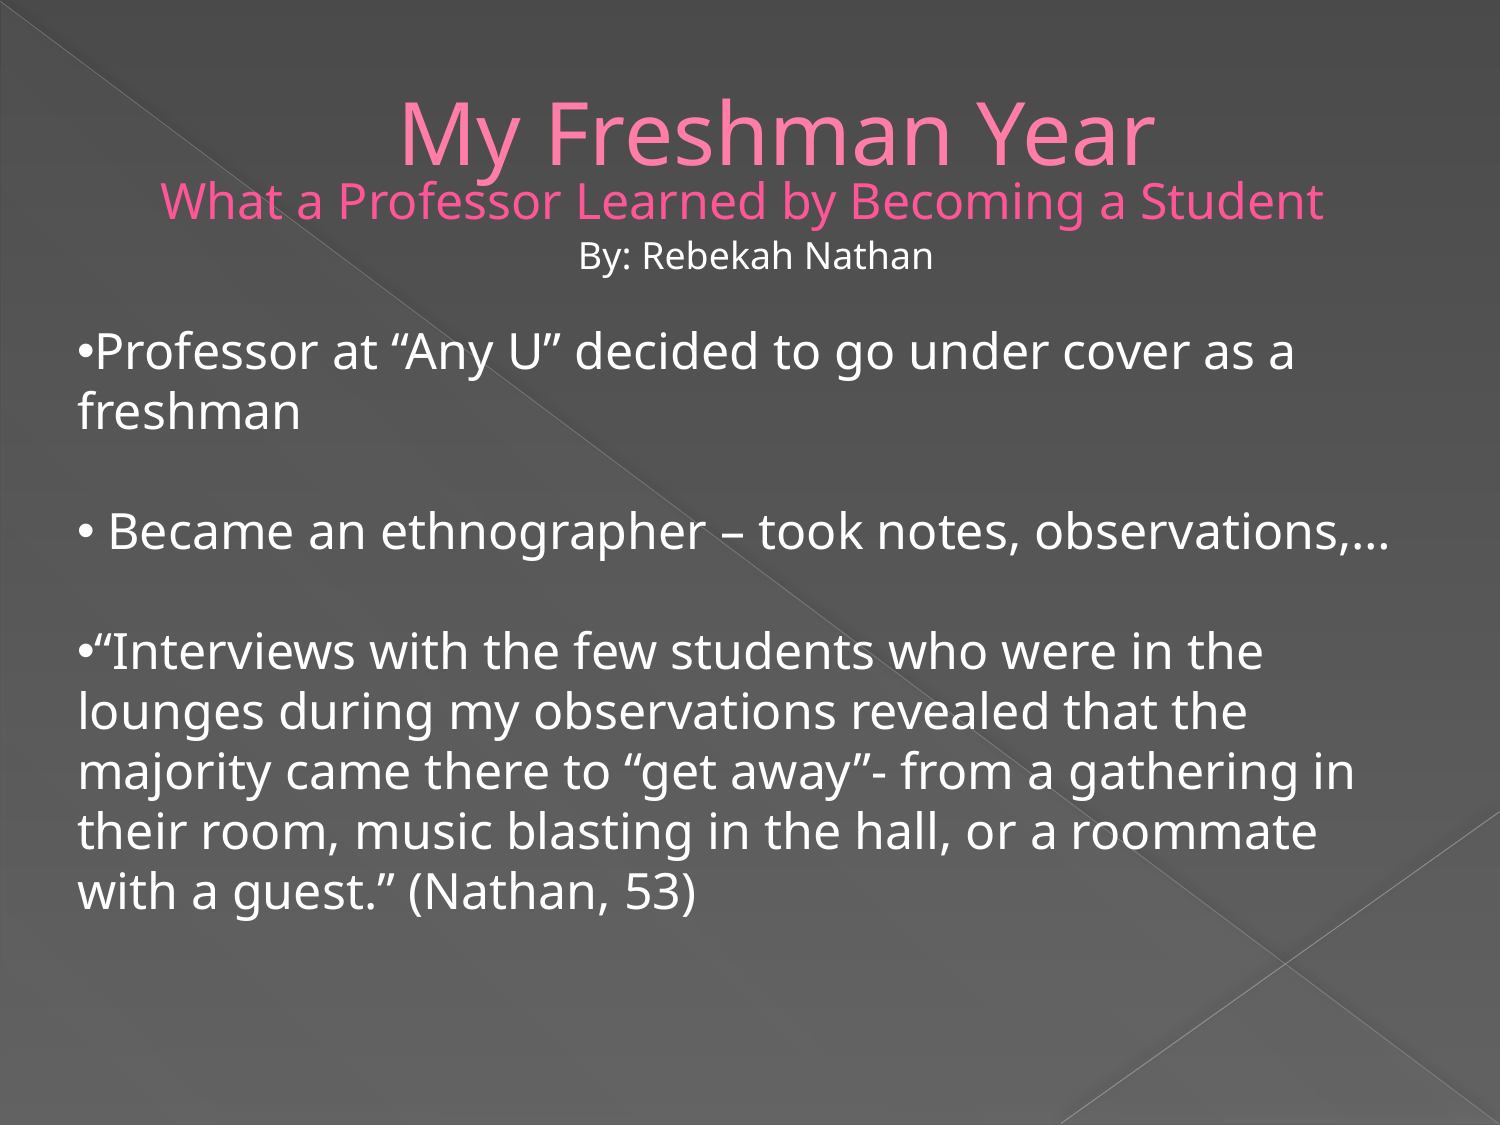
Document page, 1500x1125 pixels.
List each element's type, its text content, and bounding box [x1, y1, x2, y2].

title My Freshman Year [62, 37, 1413, 162]
text_box By: Rebekah Nathan [549, 224, 963, 285]
text_box Professor at “Any U” decided to go under cover as a freshman Became an ethnographer – took notes, observations,… “Interviews with the few students who were in the lounges during my observations revealed that the majority came there to “get away”- from a gathering in their room, music blasting in the hall, or a roommate with a guest.” (Nathan, 53) [62, 312, 1425, 1125]
list What a Professor Learned by Becoming a Student [62, 162, 1413, 267]
